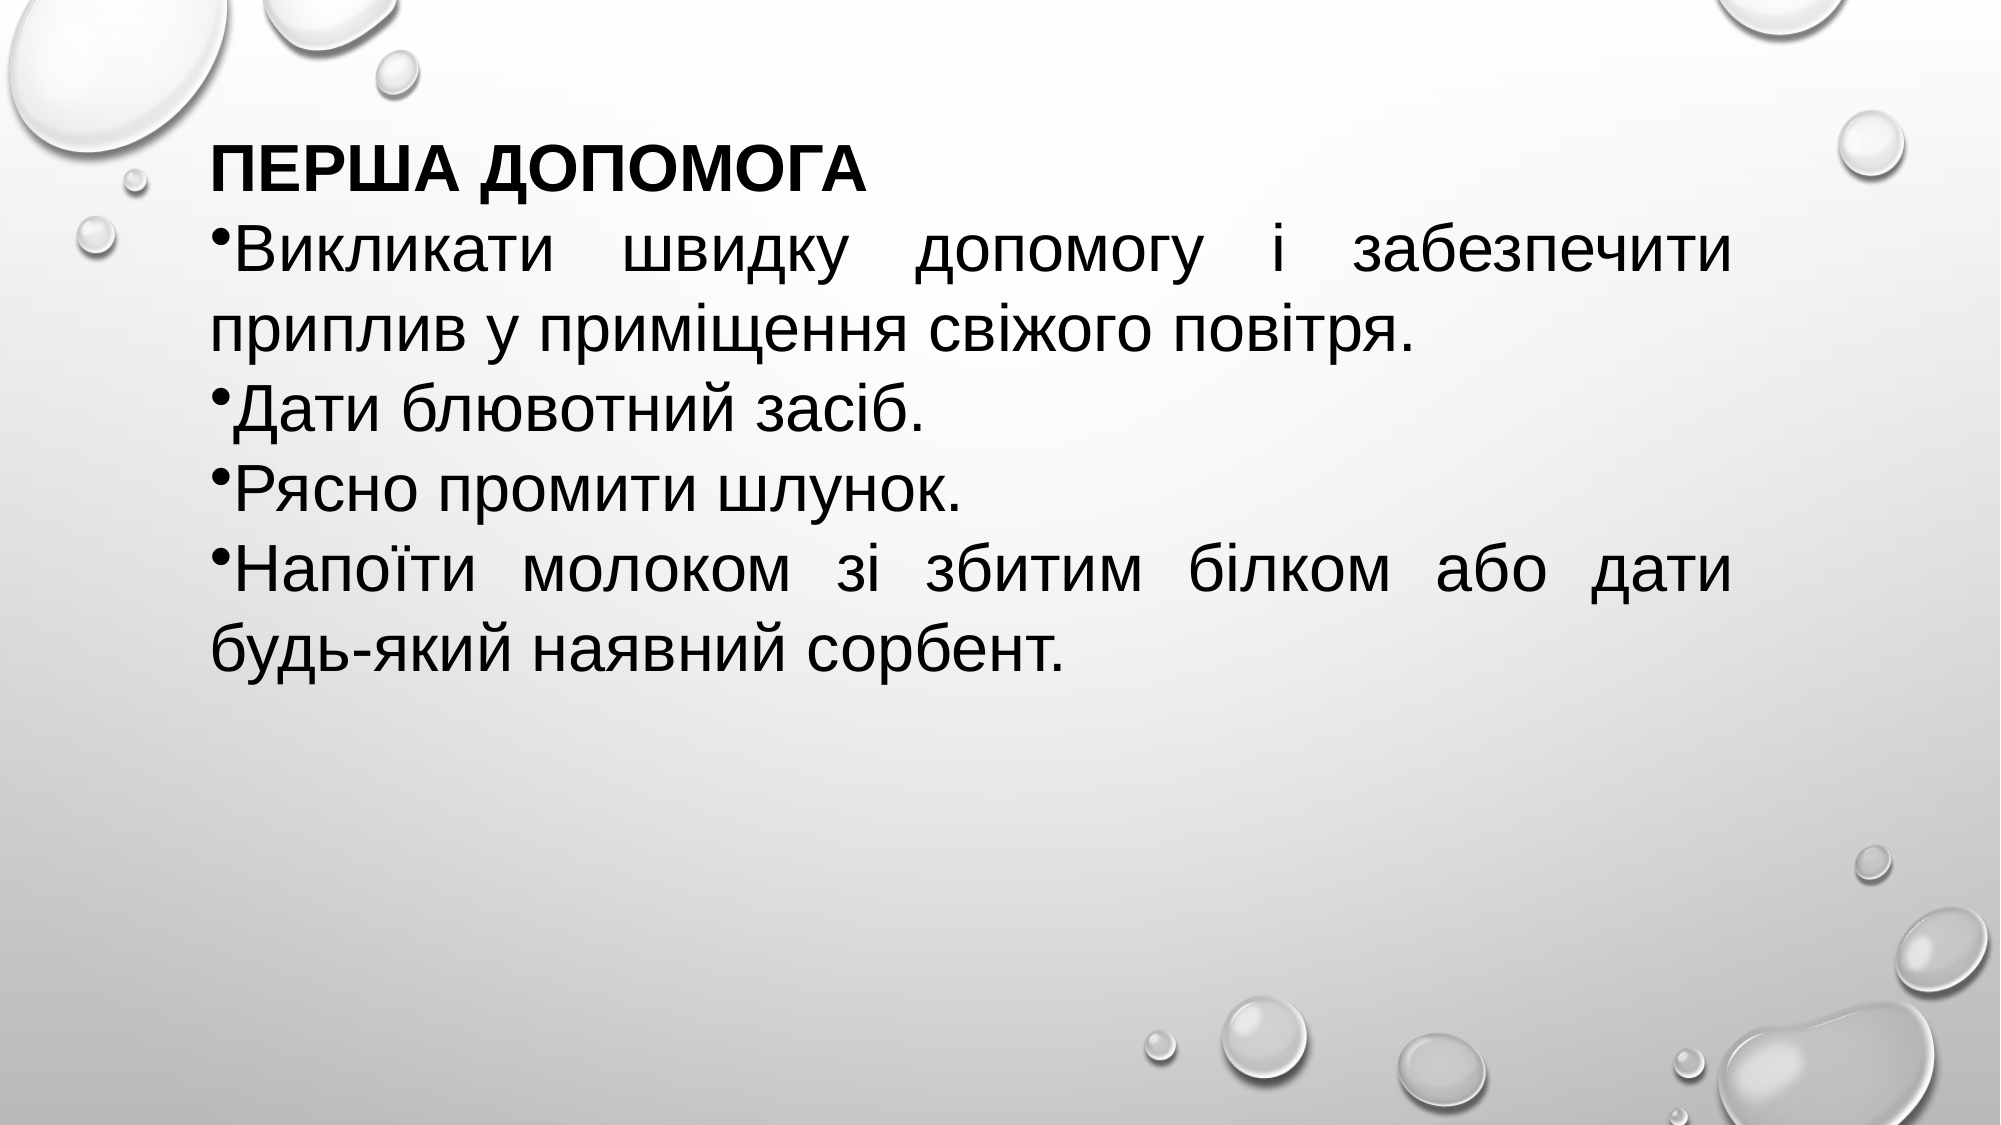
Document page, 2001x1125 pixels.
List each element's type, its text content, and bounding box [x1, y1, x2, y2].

picture [0, 0, 2000, 1125]
list ПЕРША ДОПОМОГА Викликати швидку допомогу і забезпечити приплив у приміщення свіжого повітря. Дати блювотний засіб. Рясно промити шлунок. Напоїти молоком зі збитим білком або дати будь-який наявний сорбент. [194, 78, 1751, 732]
